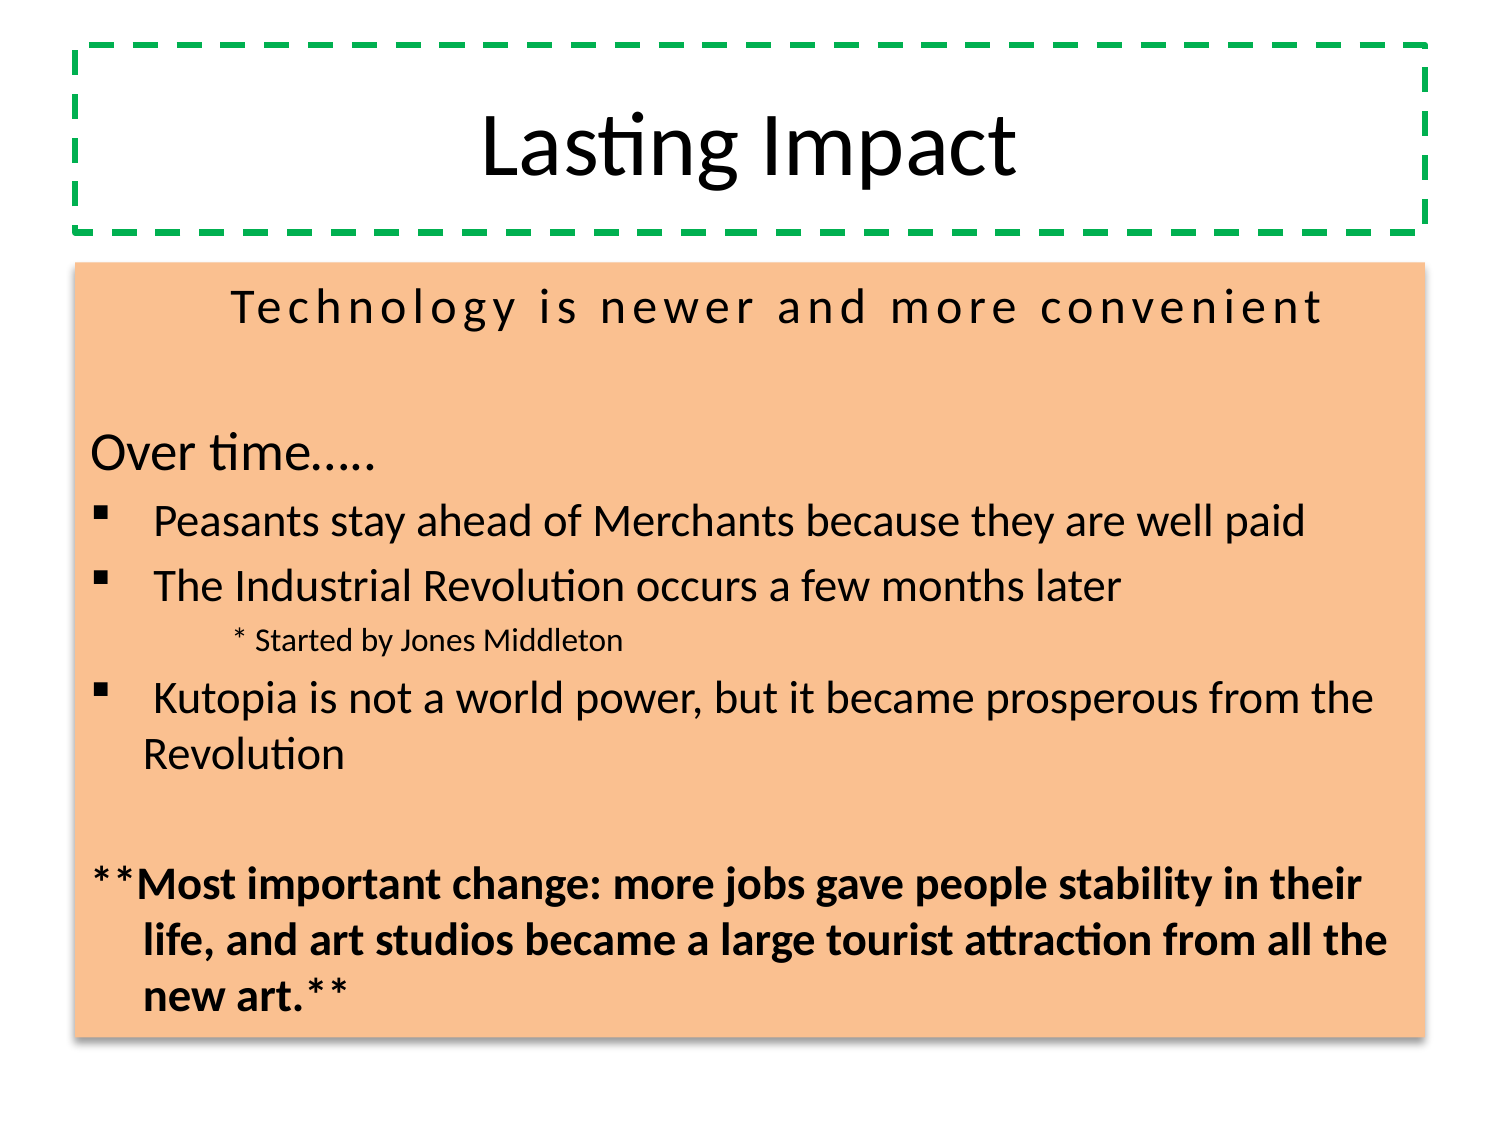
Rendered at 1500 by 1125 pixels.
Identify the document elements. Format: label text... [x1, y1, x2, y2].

title Lasting Impact [75, 45, 1425, 233]
list Technology is newer and more convenient Over time….. Peasants stay ahead of Merchants because they are well paid The Industrial Revolution occurs a few months later * Started by Jones Middleton Kutopia is not a world power, but it became prosperous from the Revolution **Most important change: more jobs gave people stability in their life, and art studios became a large tourist attraction from all the new art.** [75, 262, 1425, 1038]
